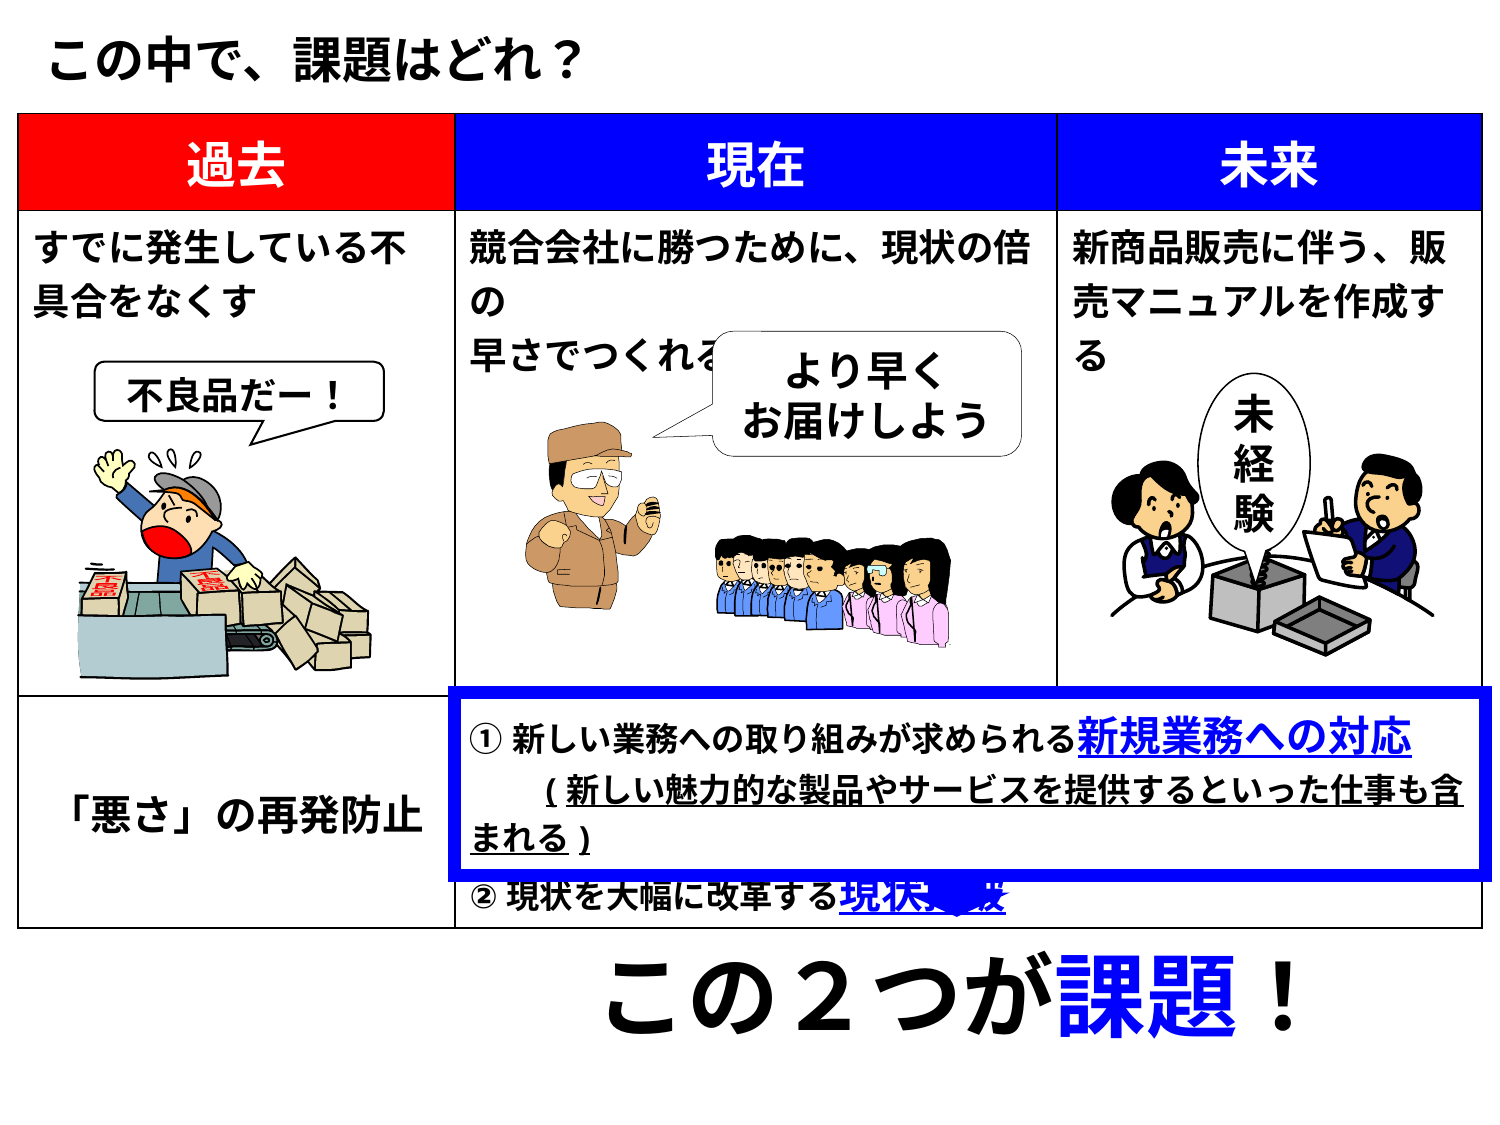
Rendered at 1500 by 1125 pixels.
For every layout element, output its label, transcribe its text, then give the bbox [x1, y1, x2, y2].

picture [1108, 451, 1436, 658]
table_cell すでに発生している不具合をなくす [19, 211, 454, 695]
text_box この２つが課題！ [596, 940, 1329, 1047]
text_box [903, 869, 1010, 917]
text_box 不良品だー！ [94, 361, 384, 442]
text_box [454, 692, 1486, 876]
table_header 過去 [19, 114, 454, 210]
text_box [525, 330, 1022, 648]
text_box この中で、課題はどれ？ [29, 30, 875, 86]
table_header 未来 [1058, 114, 1481, 210]
table_cell 新商品販売に伴う、販売マニュアルを作成する [1058, 211, 1481, 692]
table_cell ①新しい業務への取り組みが求められる新規業務への対応 (新しい魅力的な製品やサービスを提供するといった仕事も含まれる) ②現状を大幅に改革する現状打破 [456, 876, 1481, 927]
table_cell 競合会社に勝つために、現状の倍の 早さでつくれる工場に変える [456, 211, 1056, 692]
text_box 未経験 [1198, 373, 1310, 450]
table_cell 「悪さ」の再発防止 [19, 697, 454, 927]
table_header 現在 [456, 114, 1056, 210]
picture [76, 443, 373, 681]
